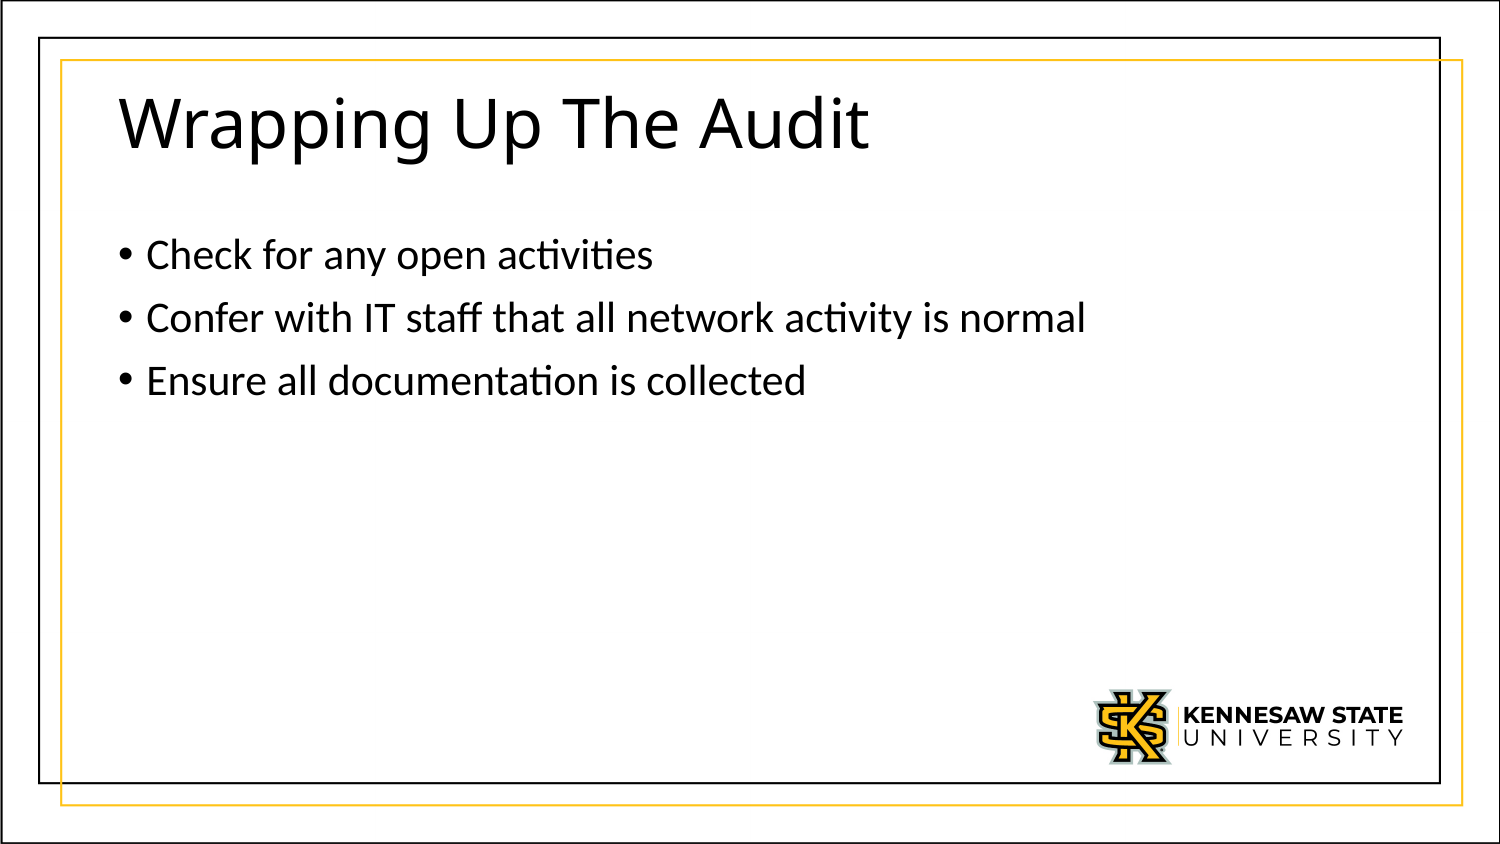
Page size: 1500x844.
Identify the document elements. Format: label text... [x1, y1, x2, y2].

picture [0, 0, 1500, 844]
title Wrapping Up The Audit [103, 44, 1397, 208]
list Check for any open activities Confer with IT staff that all network activity is normal Ensure all documentation is collected [103, 224, 1397, 760]
